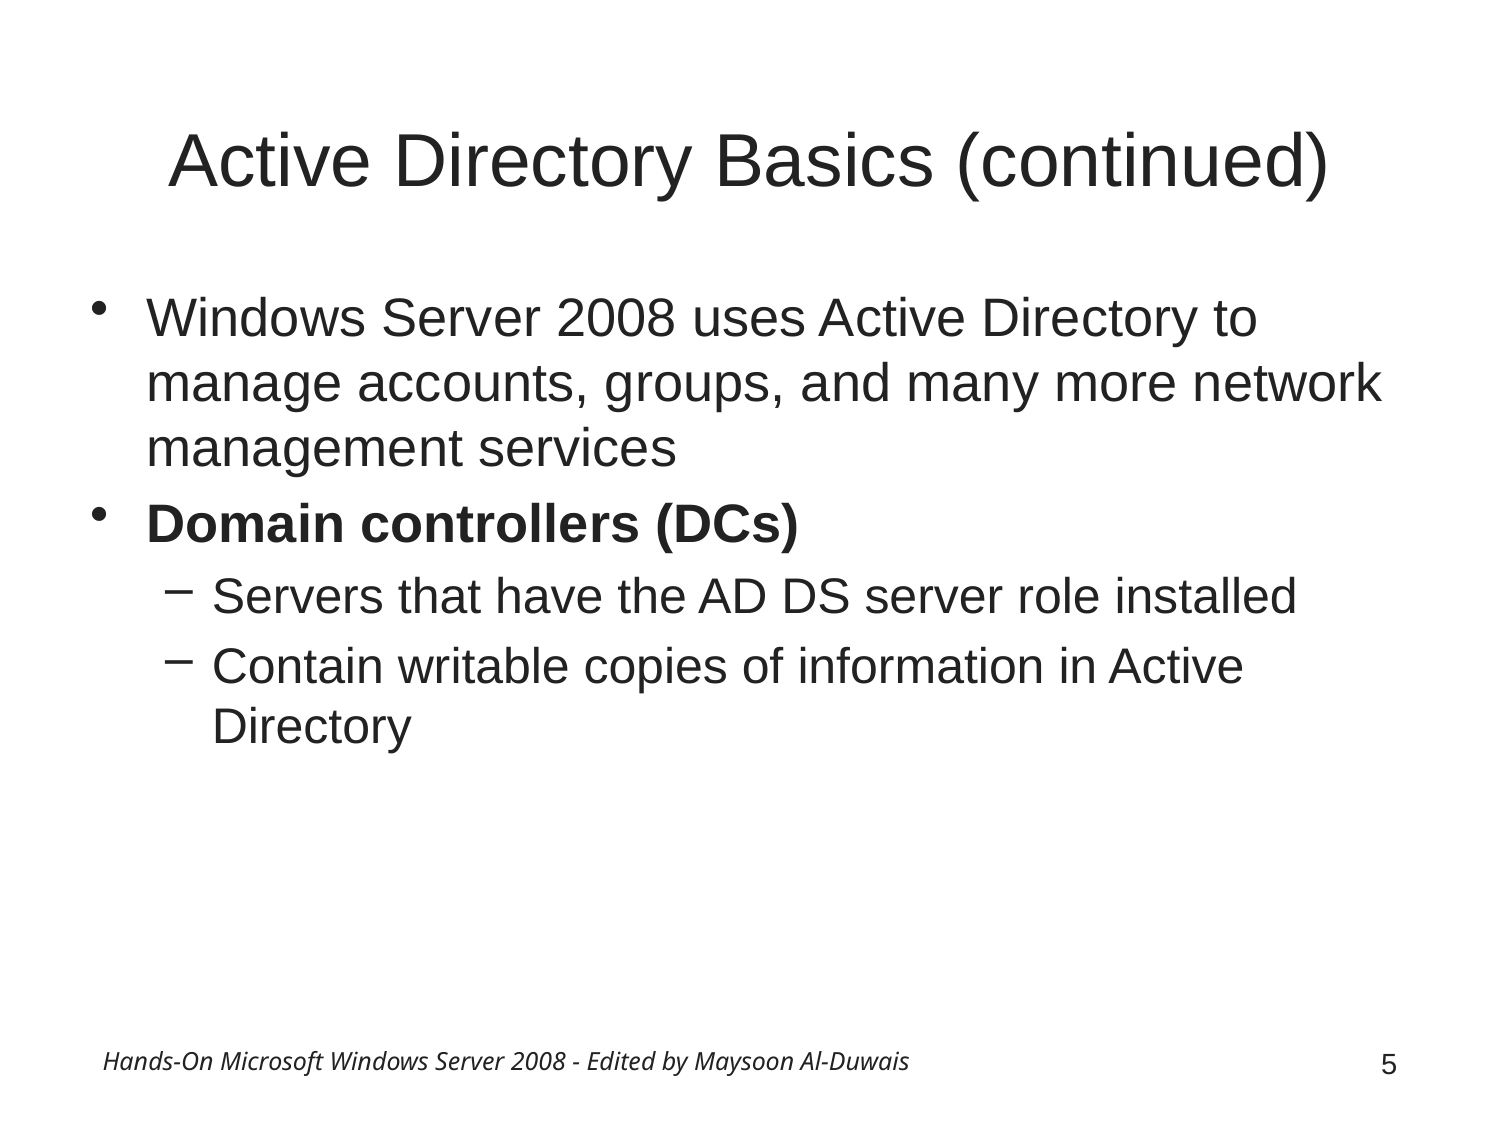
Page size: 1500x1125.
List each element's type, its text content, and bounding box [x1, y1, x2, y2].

slide_number 5 [1074, 1037, 1413, 1101]
title Active Directory Basics (continued) [87, 62, 1413, 251]
footer Hands-On Microsoft Windows Server 2008 - Edited by Maysoon Al-Duwais [87, 1037, 1051, 1101]
list Windows Server 2008 uses Active Directory to manage accounts, groups, and many more network management services Domain controllers (DCs) Servers that have the AD DS server role installed Contain writable copies of information in Active Directory [74, 274, 1438, 1026]
